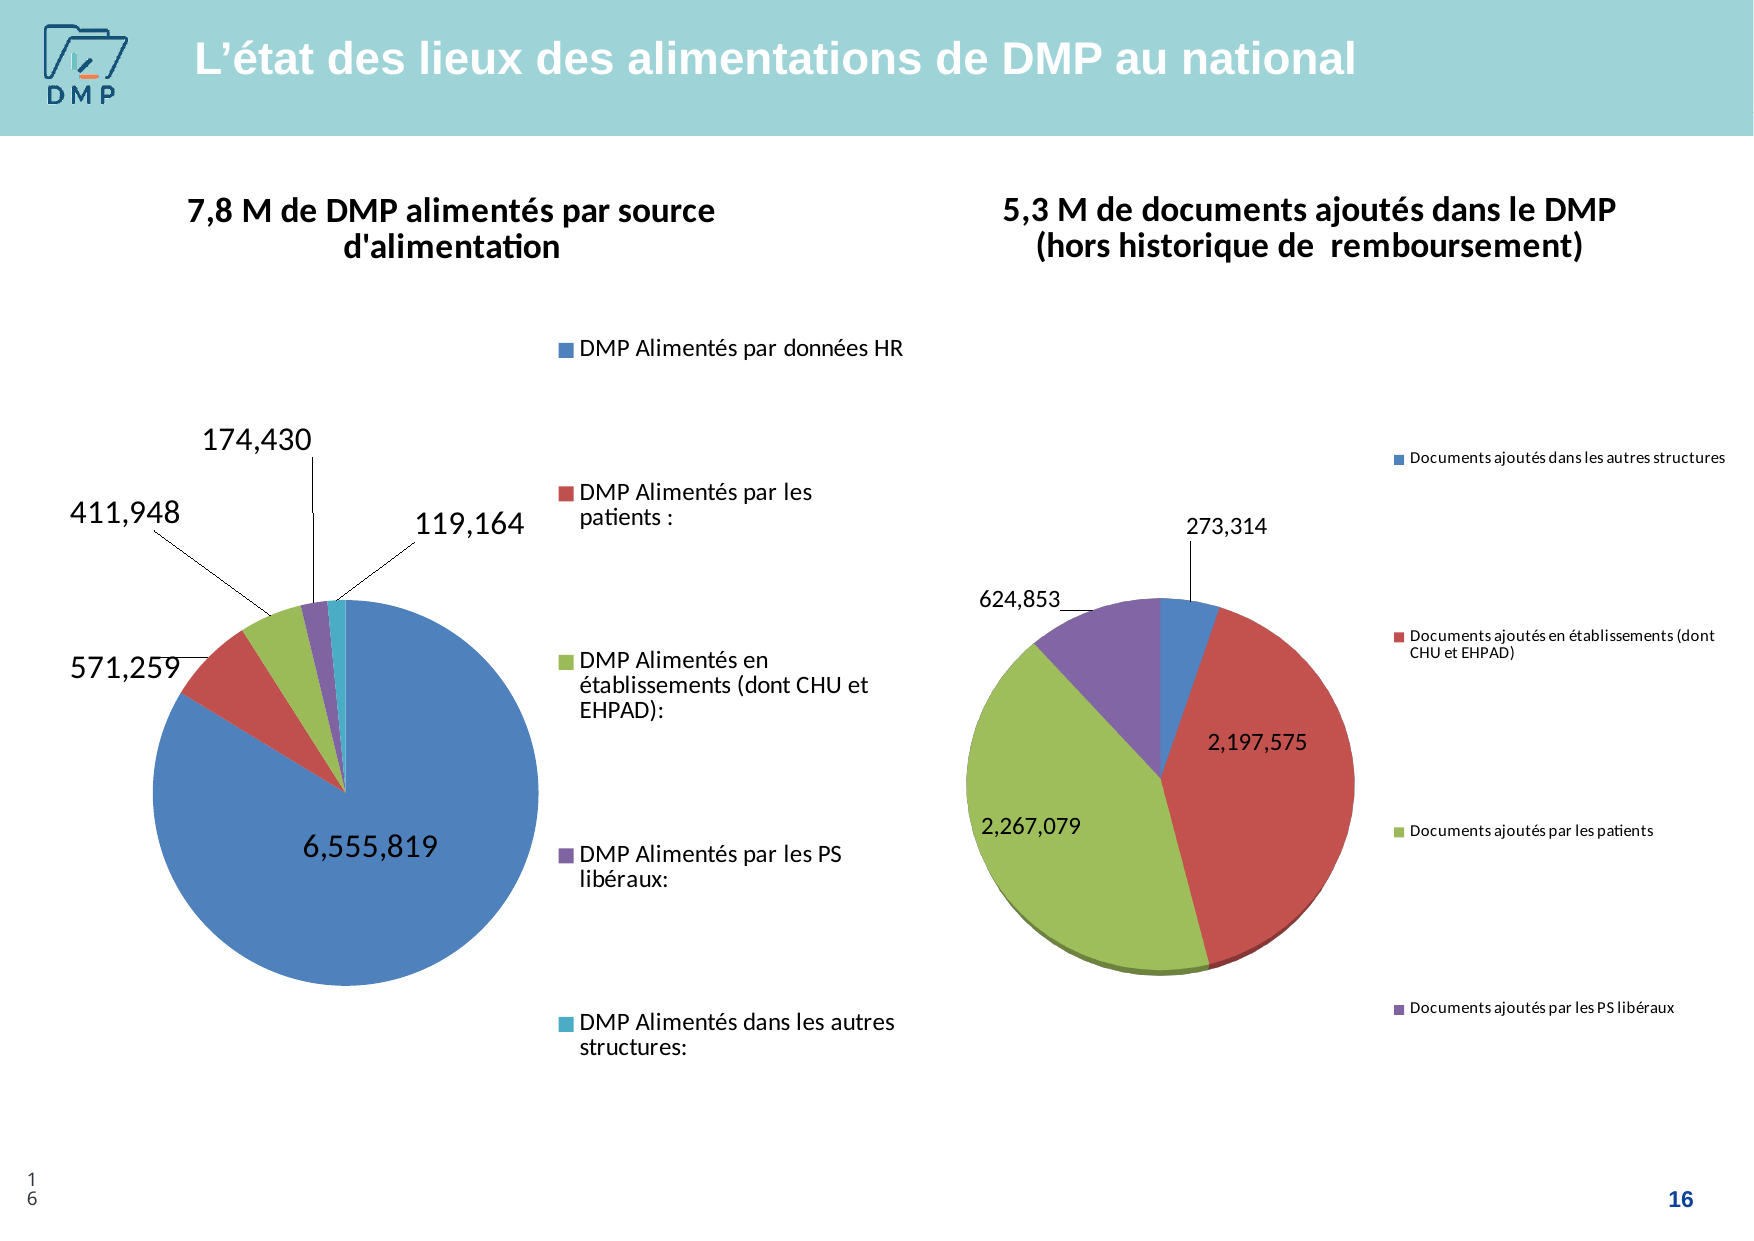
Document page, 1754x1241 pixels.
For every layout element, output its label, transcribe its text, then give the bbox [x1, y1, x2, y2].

picture [14, 17, 149, 113]
chart [69, 170, 923, 1198]
slide_number 16 [21, 1159, 42, 1185]
chart [952, 168, 1754, 1196]
text_box L’état des lieux des alimentations de DMP au national [179, 29, 1586, 94]
